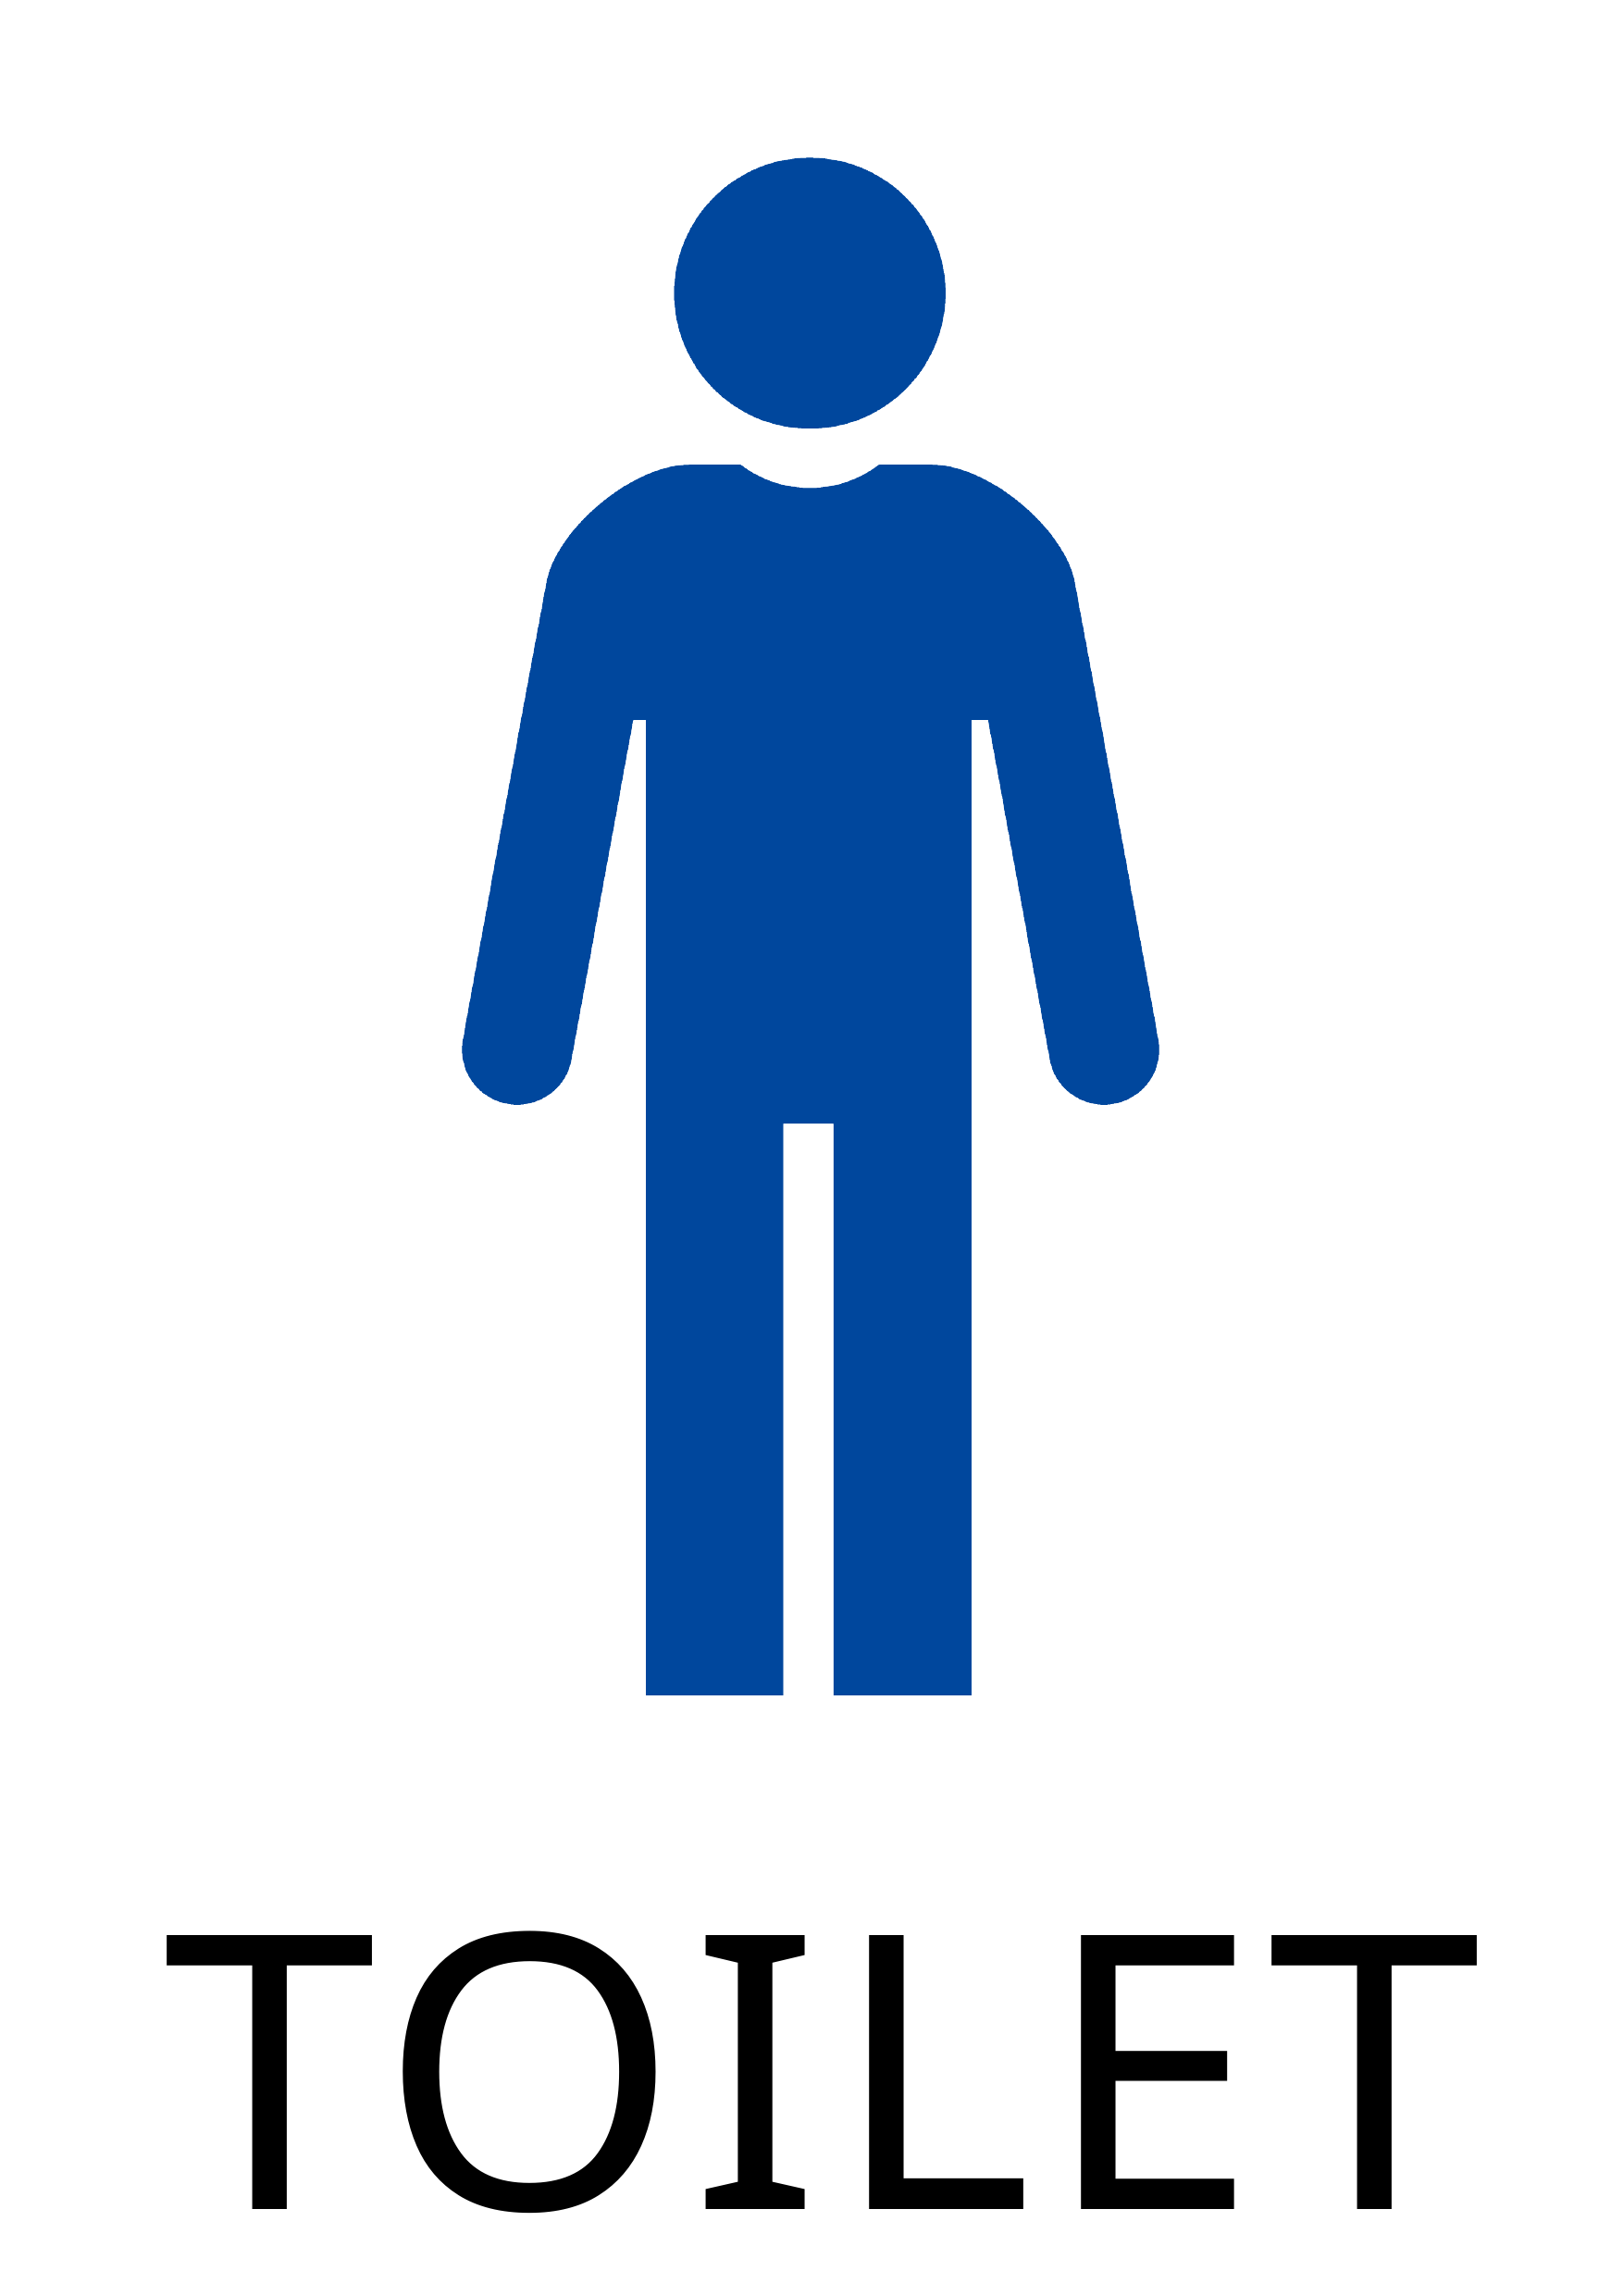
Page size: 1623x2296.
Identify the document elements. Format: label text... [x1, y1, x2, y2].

picture [440, 95, 1207, 1745]
text_box TOILET [149, 1818, 1498, 2294]
